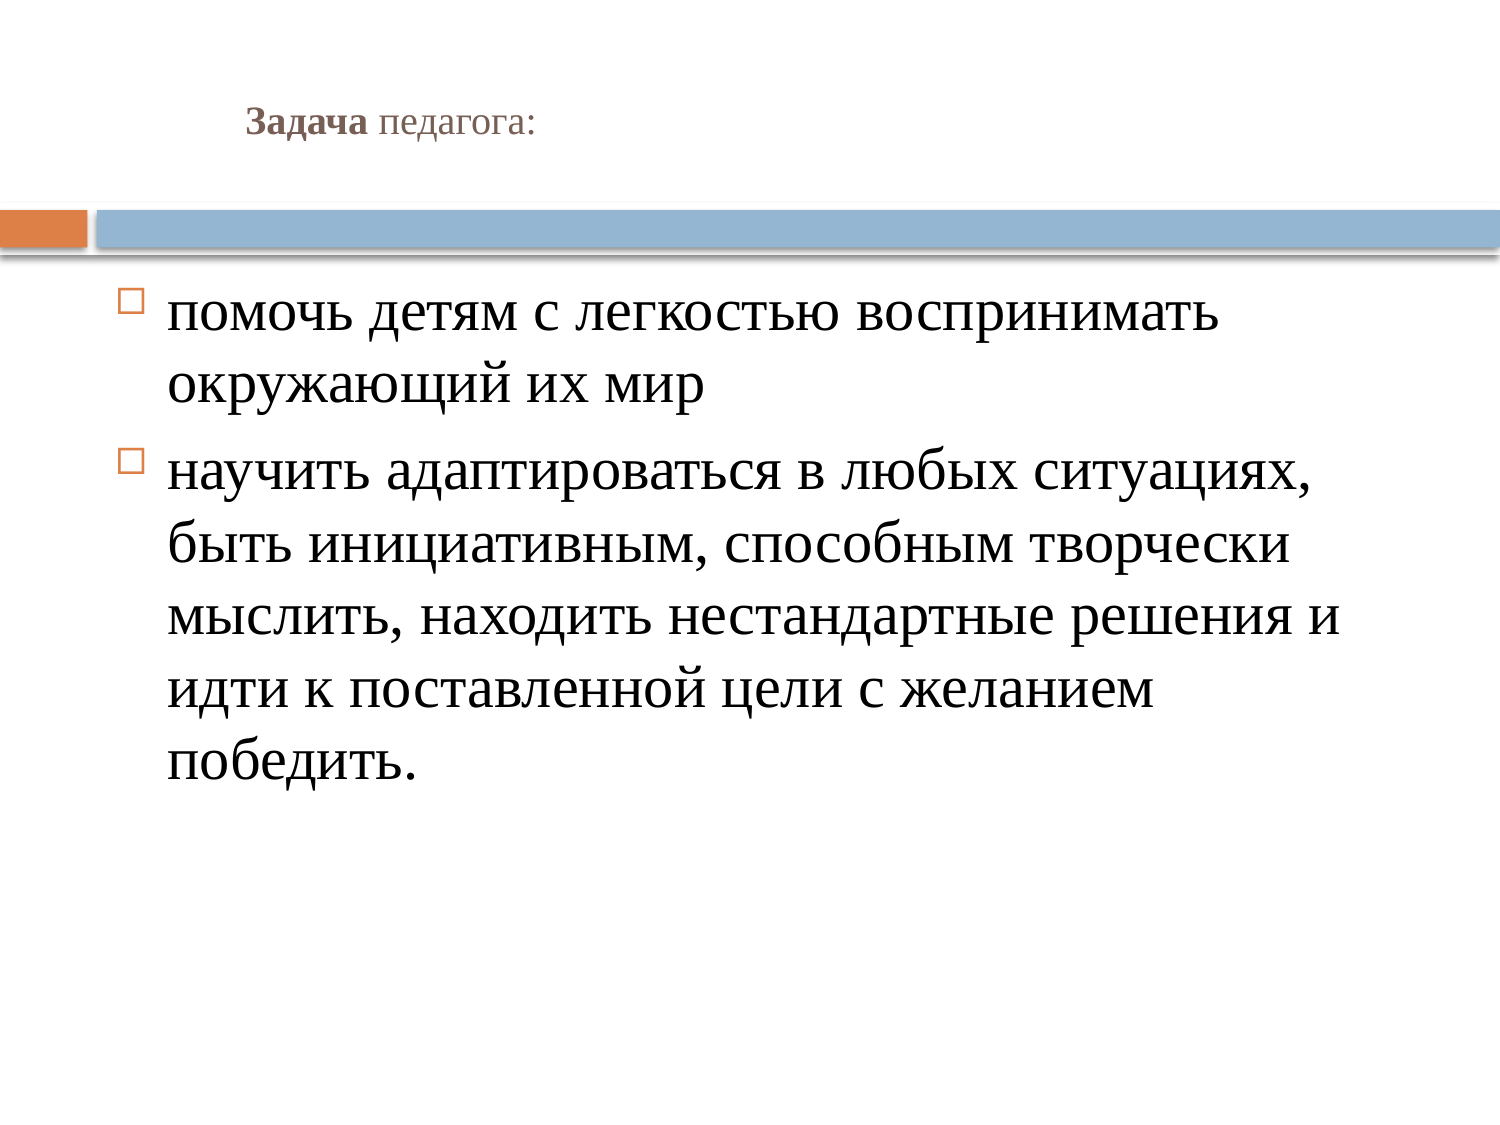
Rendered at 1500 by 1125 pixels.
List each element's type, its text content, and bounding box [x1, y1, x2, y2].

title Задача педагога: [100, 37, 1438, 200]
list помочь детям с легкостью воспринимать окружающий их мир научить адаптироваться в любых ситуациях, быть инициативным, способным творчески мыслить, находить нестандартные решения и идти к поставленной цели с желанием победить. [100, 262, 1438, 1000]
